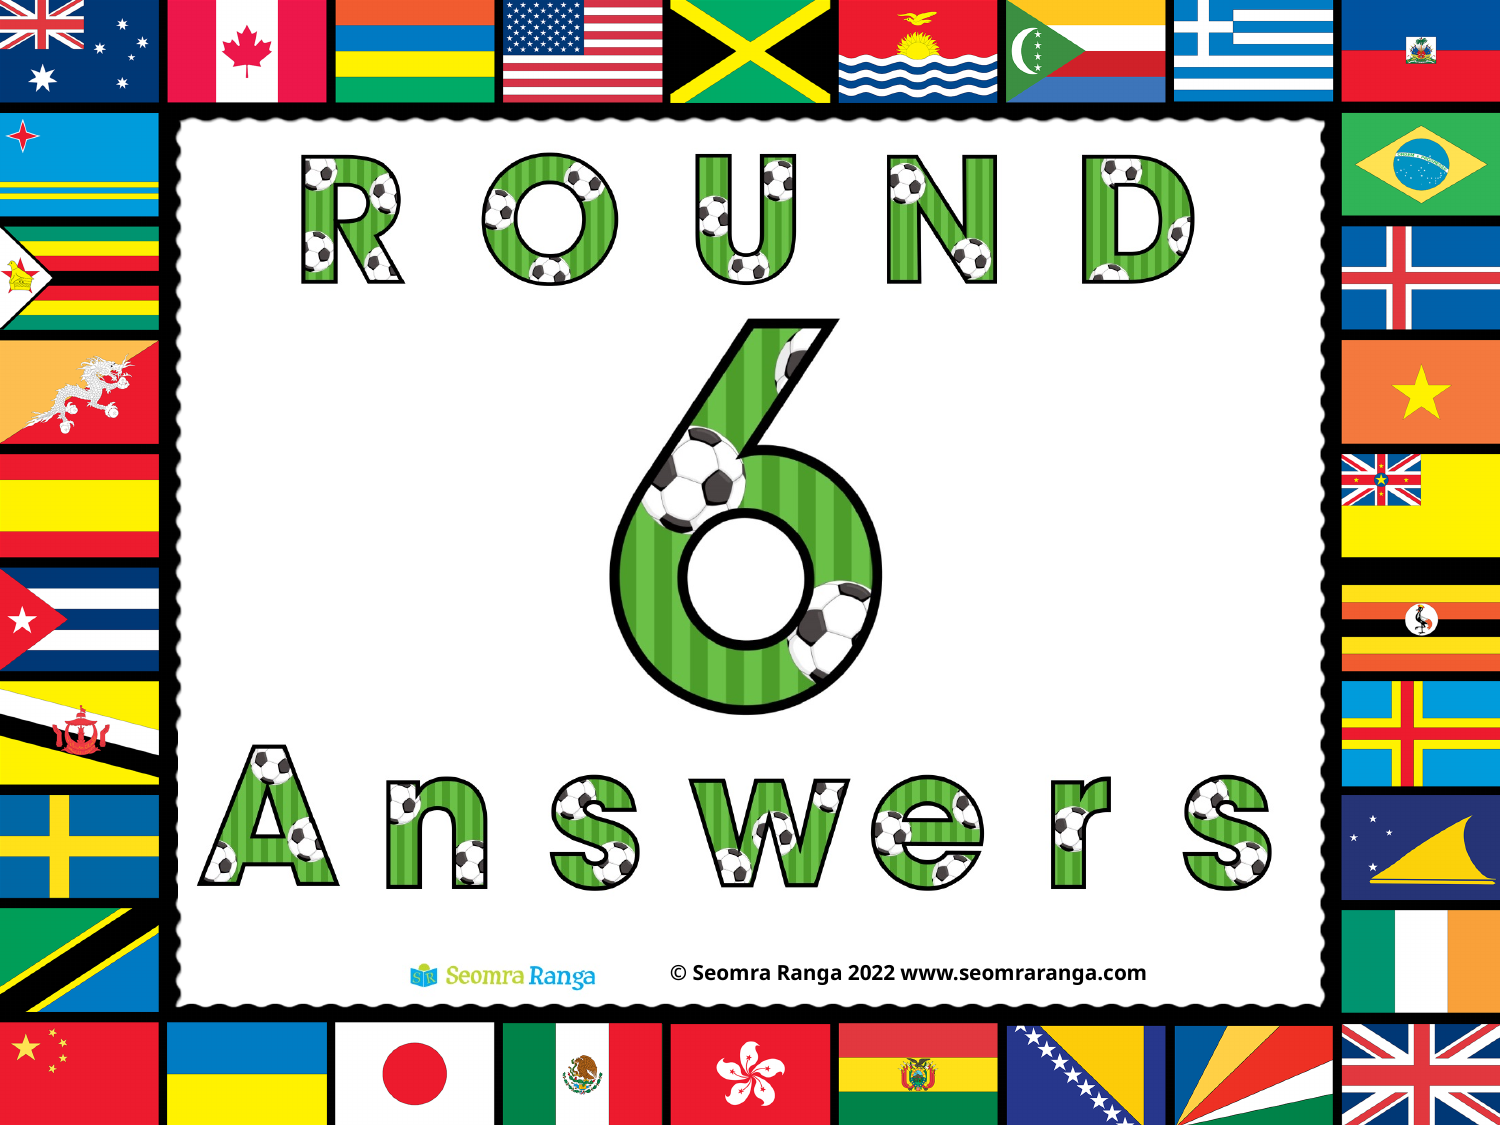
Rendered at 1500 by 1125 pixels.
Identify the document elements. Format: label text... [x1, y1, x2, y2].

picture [10, 122, 36, 150]
picture [0, 0, 1500, 1125]
text_box © Seomra Ranga 2022 www.seomraranga.com [631, 952, 1187, 993]
